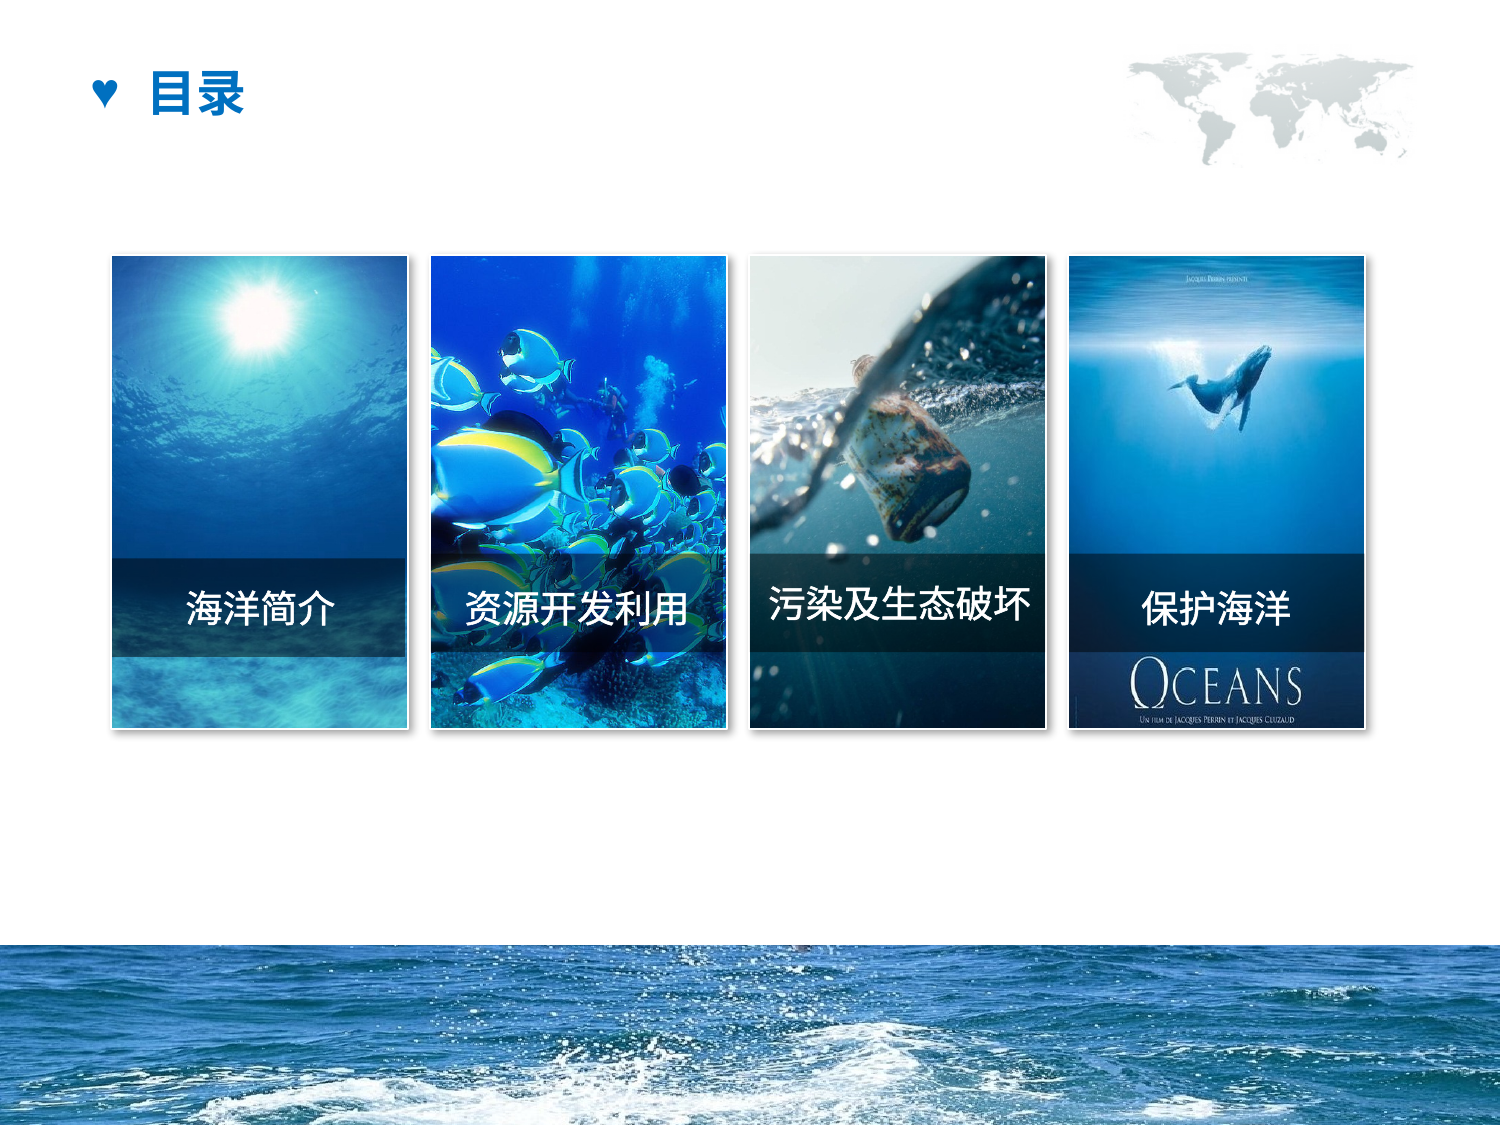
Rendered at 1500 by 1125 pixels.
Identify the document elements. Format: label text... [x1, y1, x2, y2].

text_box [749, 255, 1067, 729]
picture [1467, 1086, 1478, 1092]
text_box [111, 255, 408, 729]
title 目录 [75, 45, 1425, 138]
picture [0, 945, 1500, 1125]
picture [1492, 1075, 1500, 1088]
picture [1380, 1073, 1389, 1080]
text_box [1068, 255, 1365, 729]
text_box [430, 255, 727, 729]
